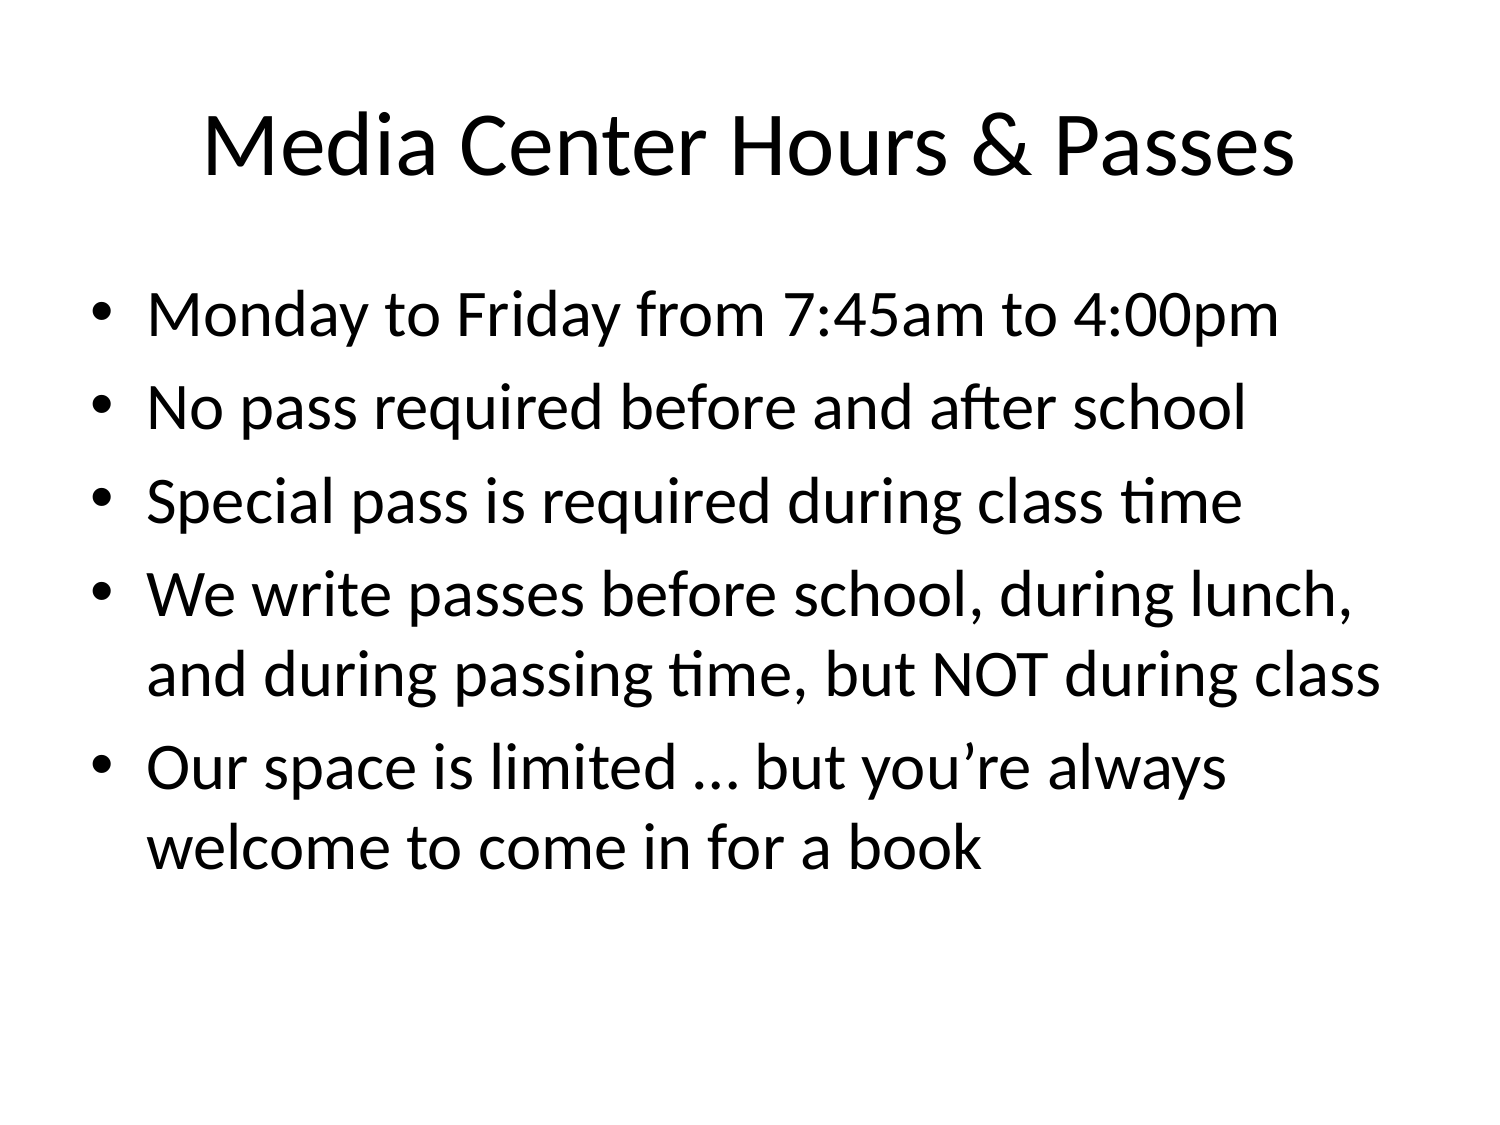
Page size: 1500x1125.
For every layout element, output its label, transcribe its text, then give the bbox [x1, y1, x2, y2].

title Media Center Hours & Passes [75, 45, 1425, 233]
list Monday to Friday from 7:45am to 4:00pm No pass required before and after school Special pass is required during class time We write passes before school, during lunch, and during passing time, but NOT during class Our space is limited … but you’re always welcome to come in for a book [75, 262, 1425, 1005]
